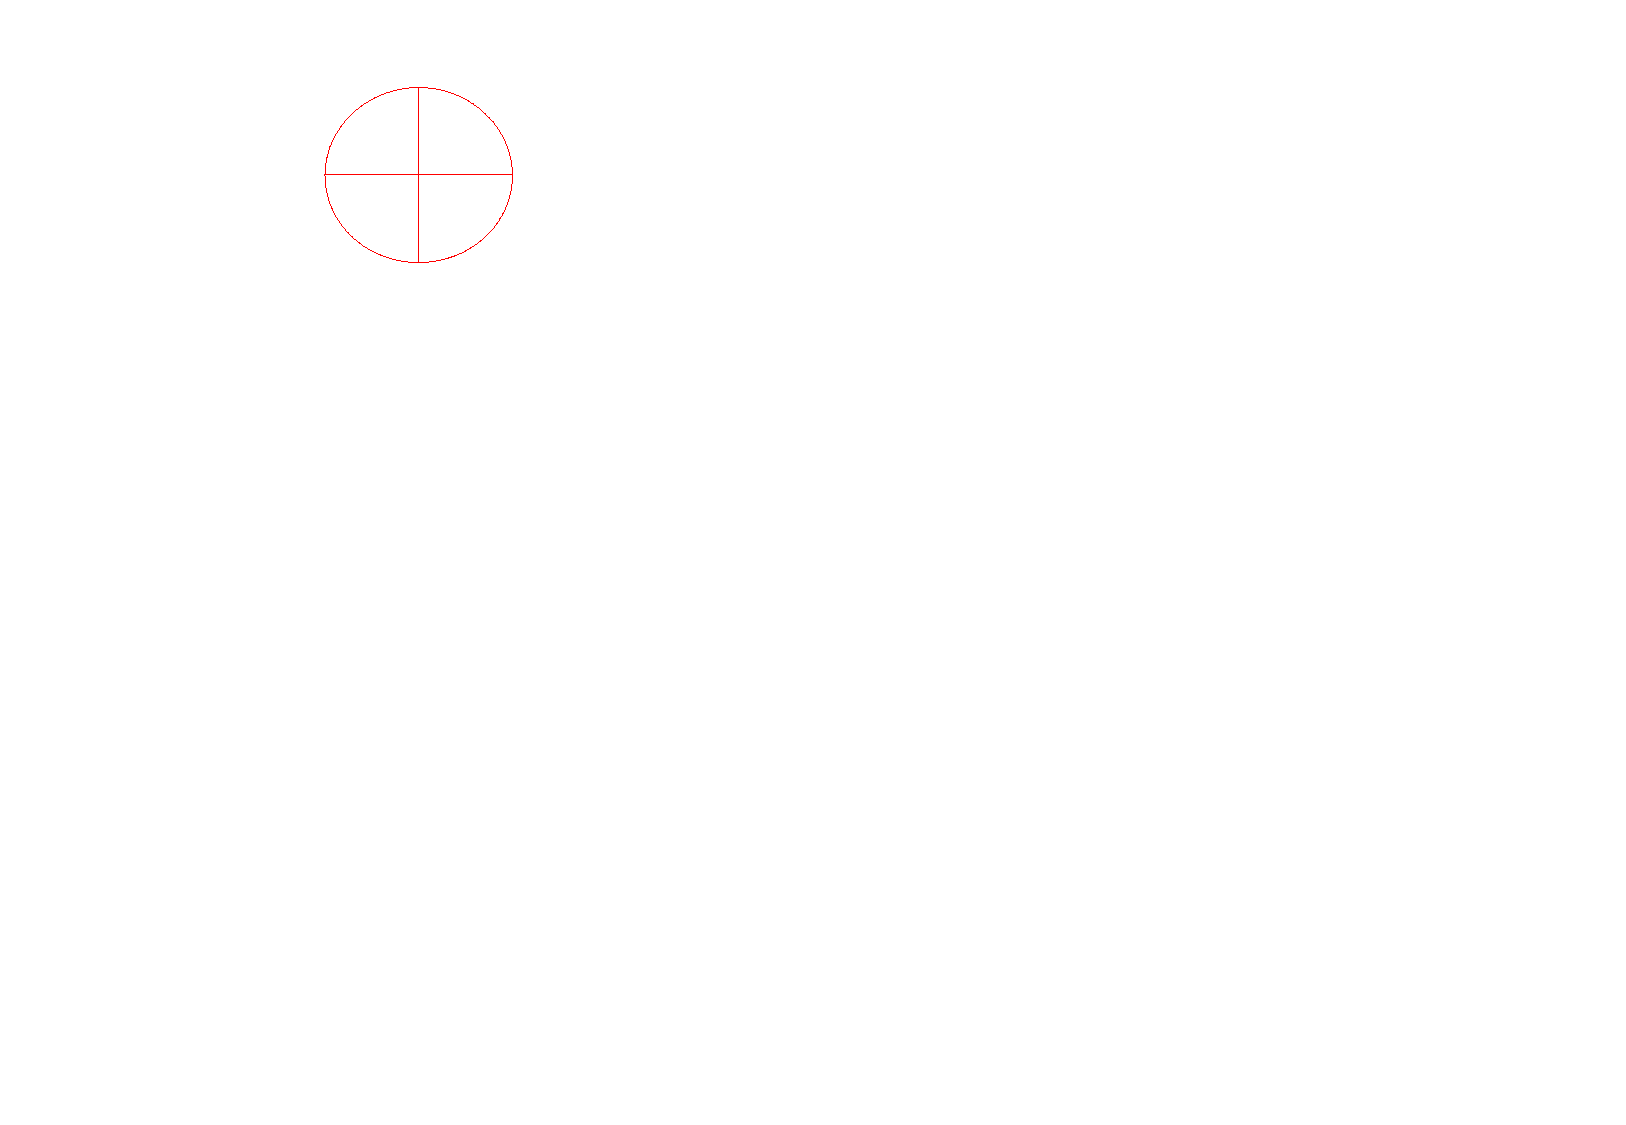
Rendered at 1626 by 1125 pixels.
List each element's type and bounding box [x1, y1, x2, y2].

text_box [324, 87, 513, 263]
